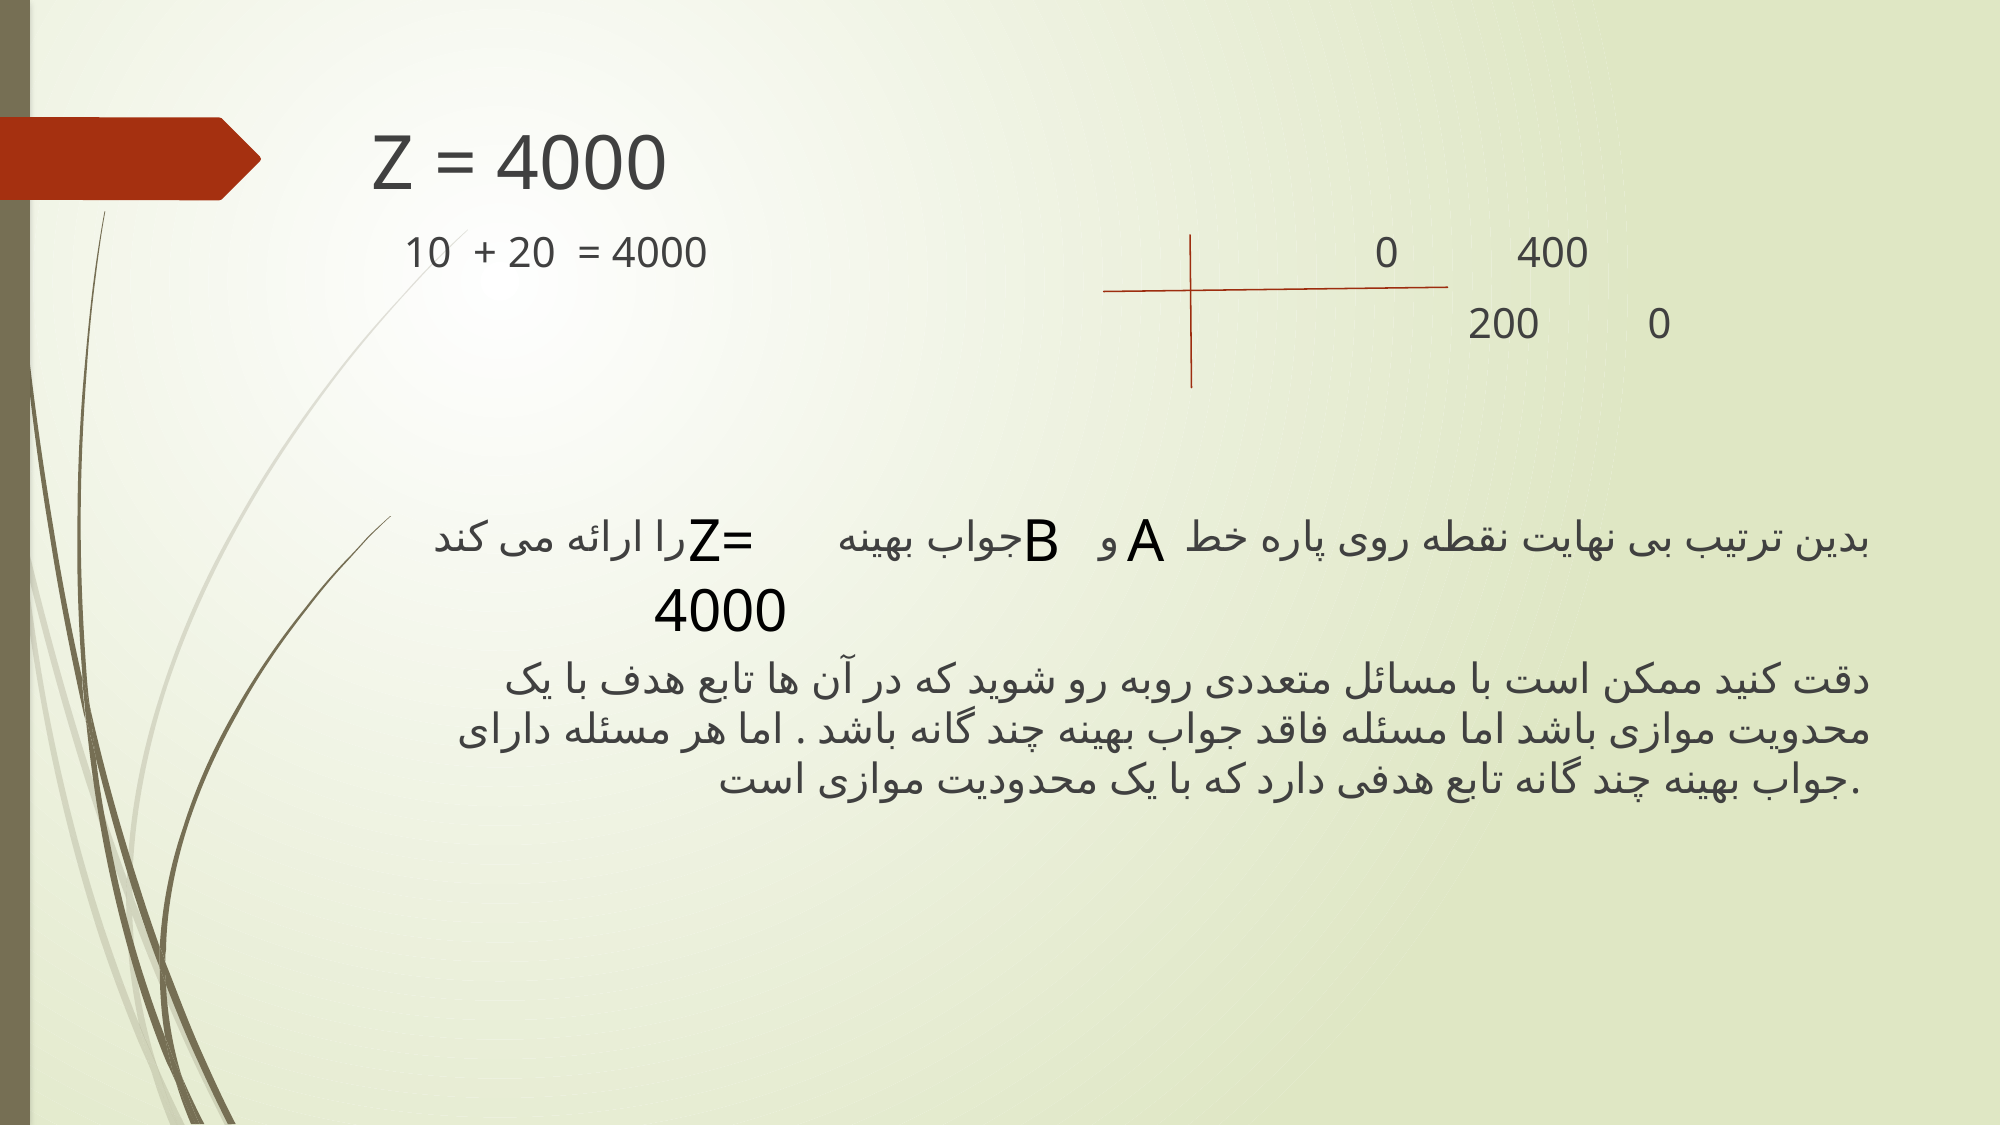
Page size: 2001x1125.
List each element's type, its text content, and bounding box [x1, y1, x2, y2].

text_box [1103, 286, 1448, 292]
text_box A [1103, 495, 1190, 581]
text_box Z= 4000 [612, 495, 831, 651]
text_box B [999, 495, 1085, 581]
